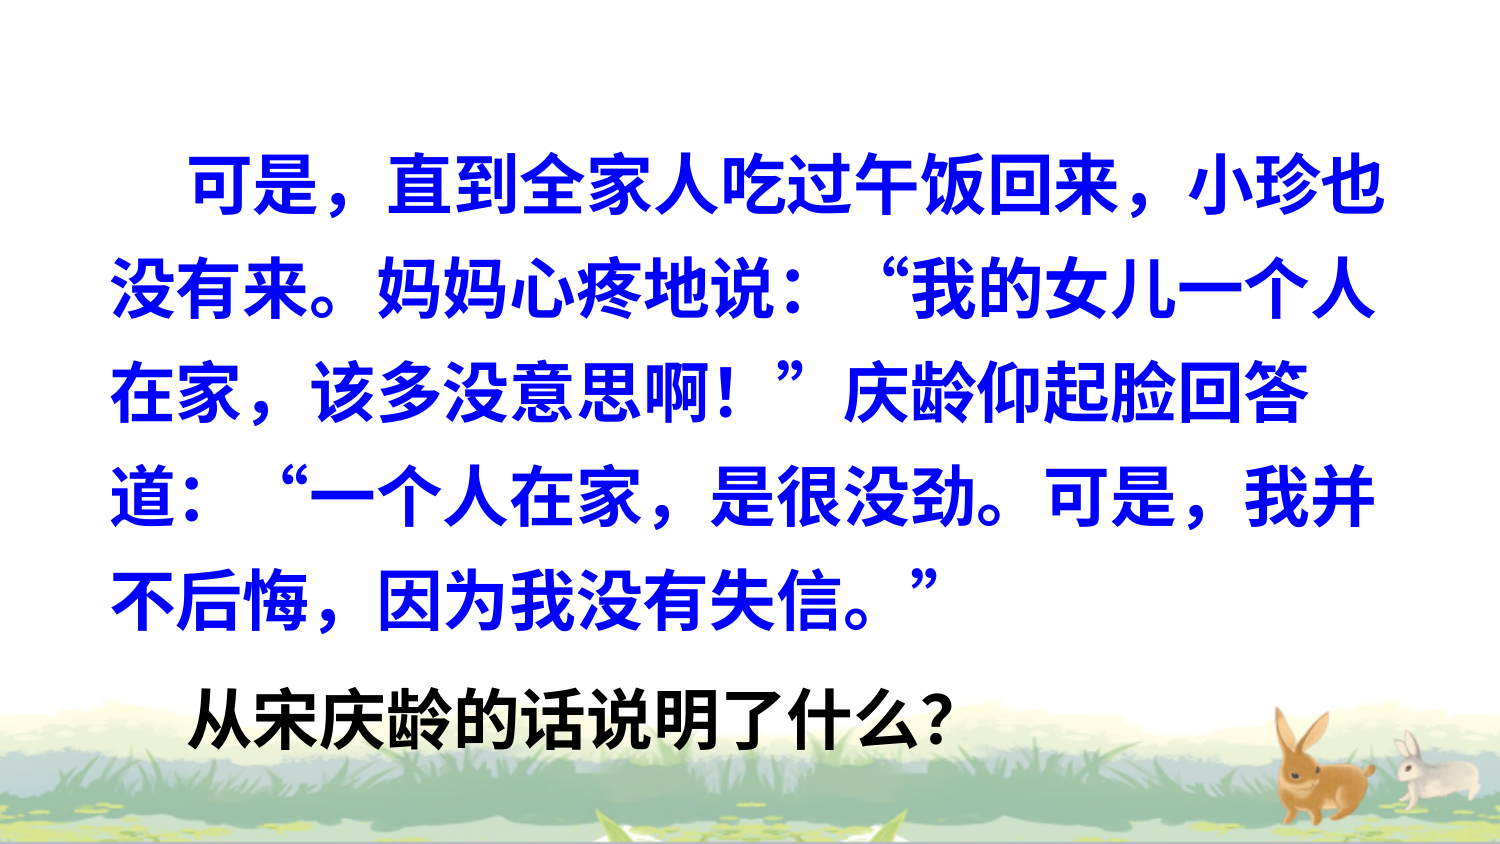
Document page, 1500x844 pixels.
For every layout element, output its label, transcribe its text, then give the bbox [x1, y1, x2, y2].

text_box 可是，直到全家人吃过午饭回来，小珍也没有来。妈妈心疼地说：“我的女儿一个人在家，该多没意思啊！”庆龄仰起脸回答道：“一个人在家，是很没劲。可是，我并不后悔，因为我没有失信。” [94, 111, 1430, 646]
picture [0, 0, 1500, 844]
text_box 从宋庆龄的话说明了什么？ [94, 646, 1431, 765]
